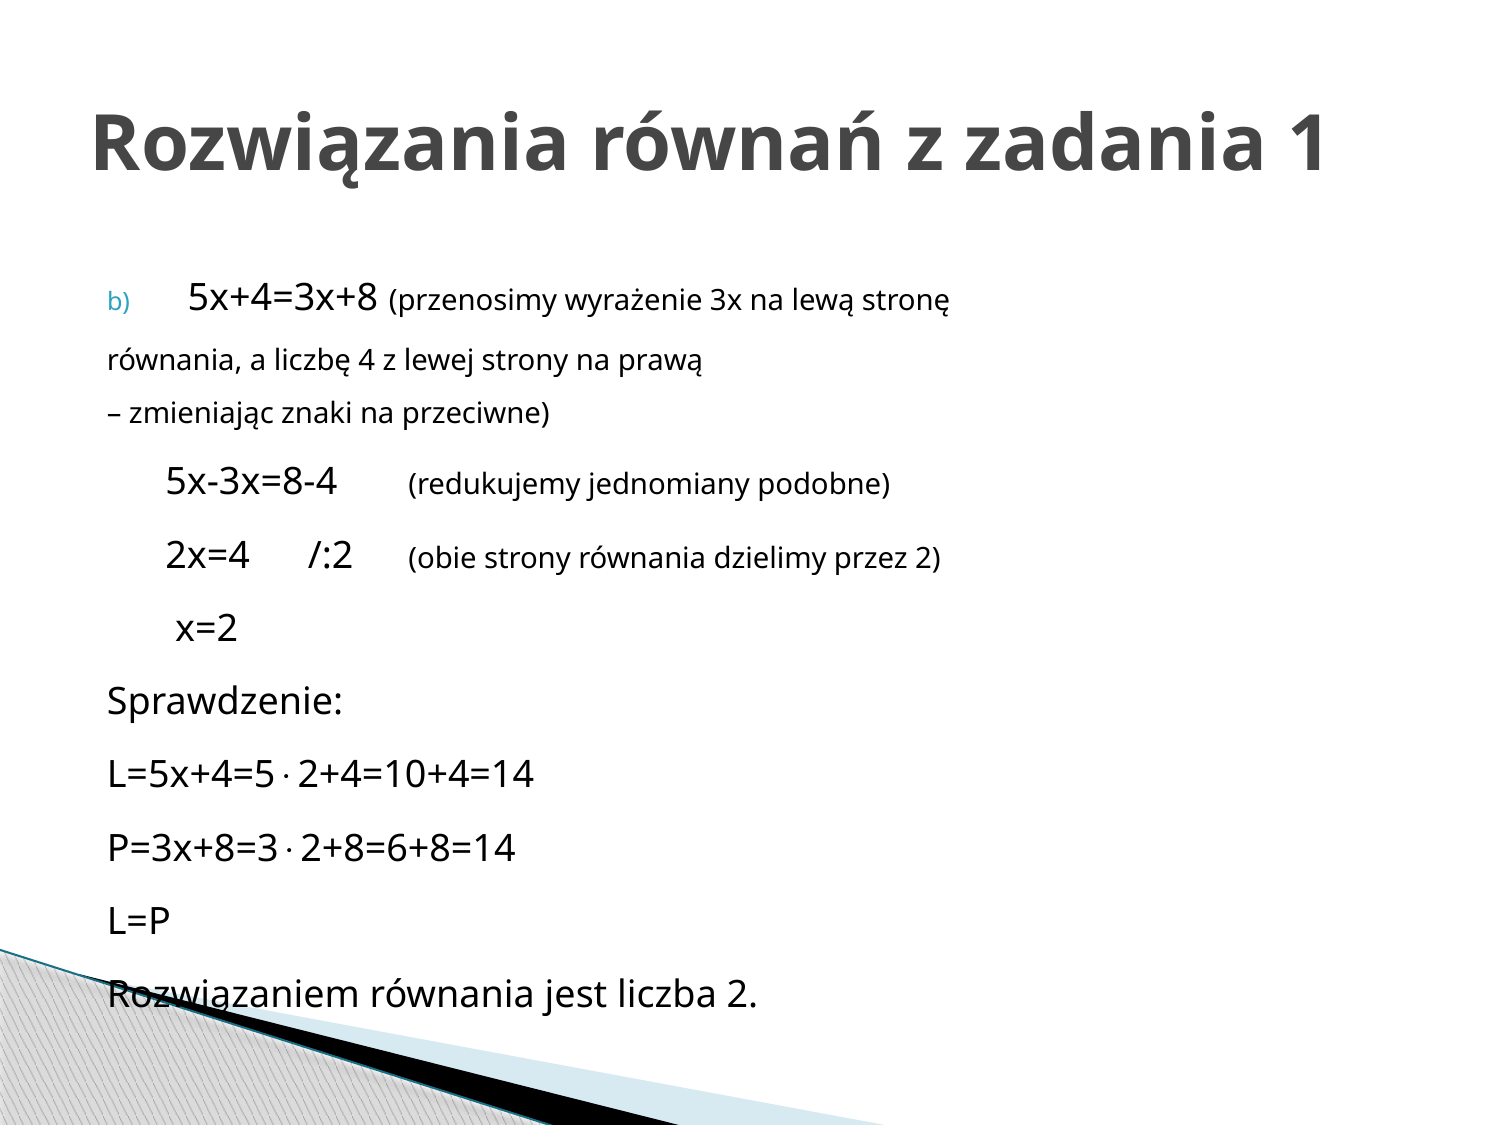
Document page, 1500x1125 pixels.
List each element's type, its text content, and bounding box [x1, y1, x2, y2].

list 5x+4=3x+8 (przenosimy wyrażenie 3x na lewą stronę równania, a liczbę 4 z lewej strony na prawą – zmieniając znaki na przeciwne) 5x-3x=8-4 (redukujemy jednomiany podobne) 2x=4 /:2 (obie strony równania dzielimy przez 2) x=2 Sprawdzenie: L=5x+4=52+4=10+4=14 P=3x+8=32+8=6+8=14 L=P Rozwiązaniem równania jest liczba 2. [75, 243, 1425, 1024]
title Rozwiązania równań z zadania 1 [75, 45, 1425, 233]
